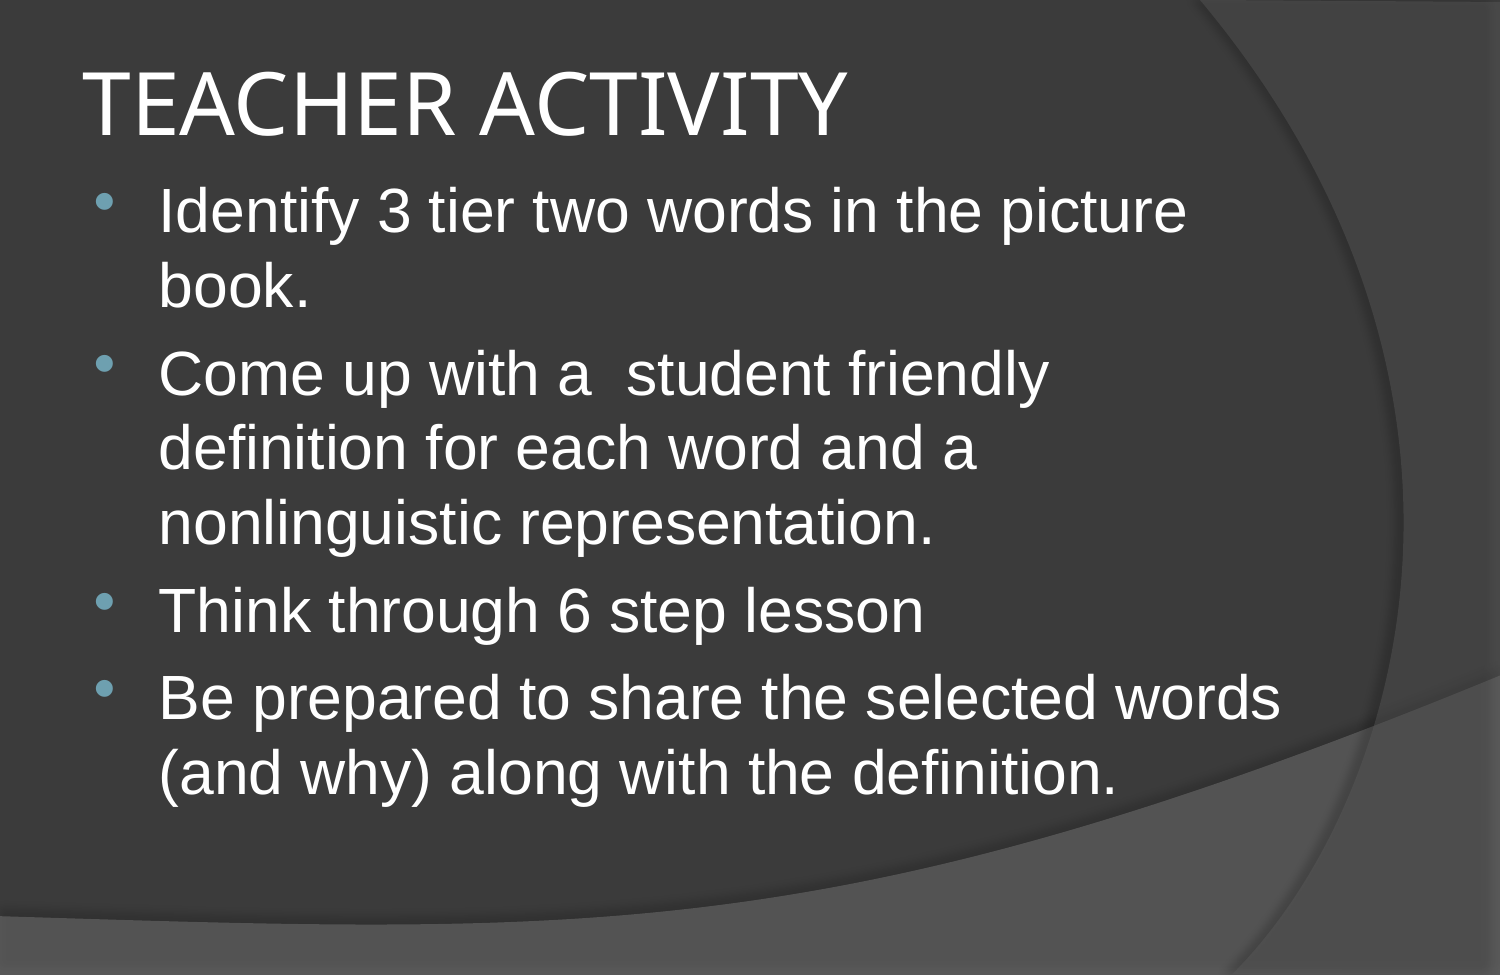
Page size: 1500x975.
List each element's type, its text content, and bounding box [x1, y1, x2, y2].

title TEACHER ACTIVITY [74, 38, 1301, 162]
list Identify 3 tier two words in the picture book. Come up with a student friendly definition for each word and a nonlinguistic representation. Think through 6 step lesson Be prepared to share the selected words (and why) along with the definition. [74, 162, 1301, 926]
